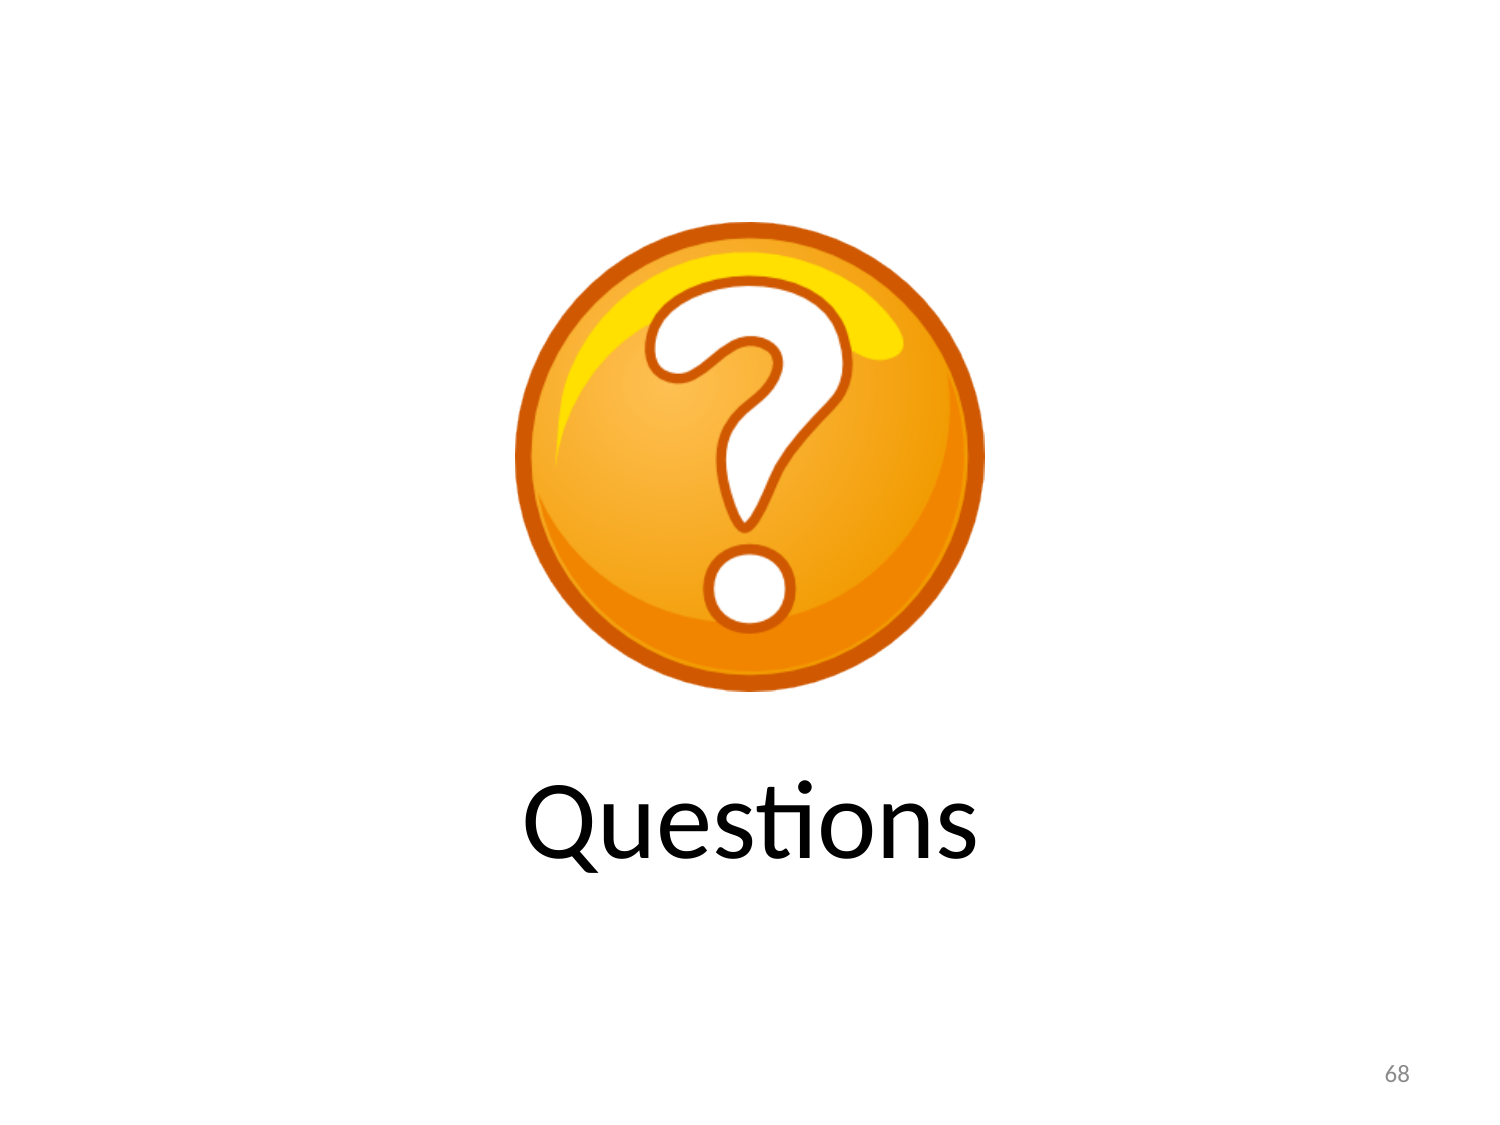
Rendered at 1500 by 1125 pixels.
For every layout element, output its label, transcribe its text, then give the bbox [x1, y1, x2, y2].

slide_number 68 [1074, 1042, 1425, 1103]
text_box Questions [506, 738, 996, 888]
picture [515, 222, 985, 692]
